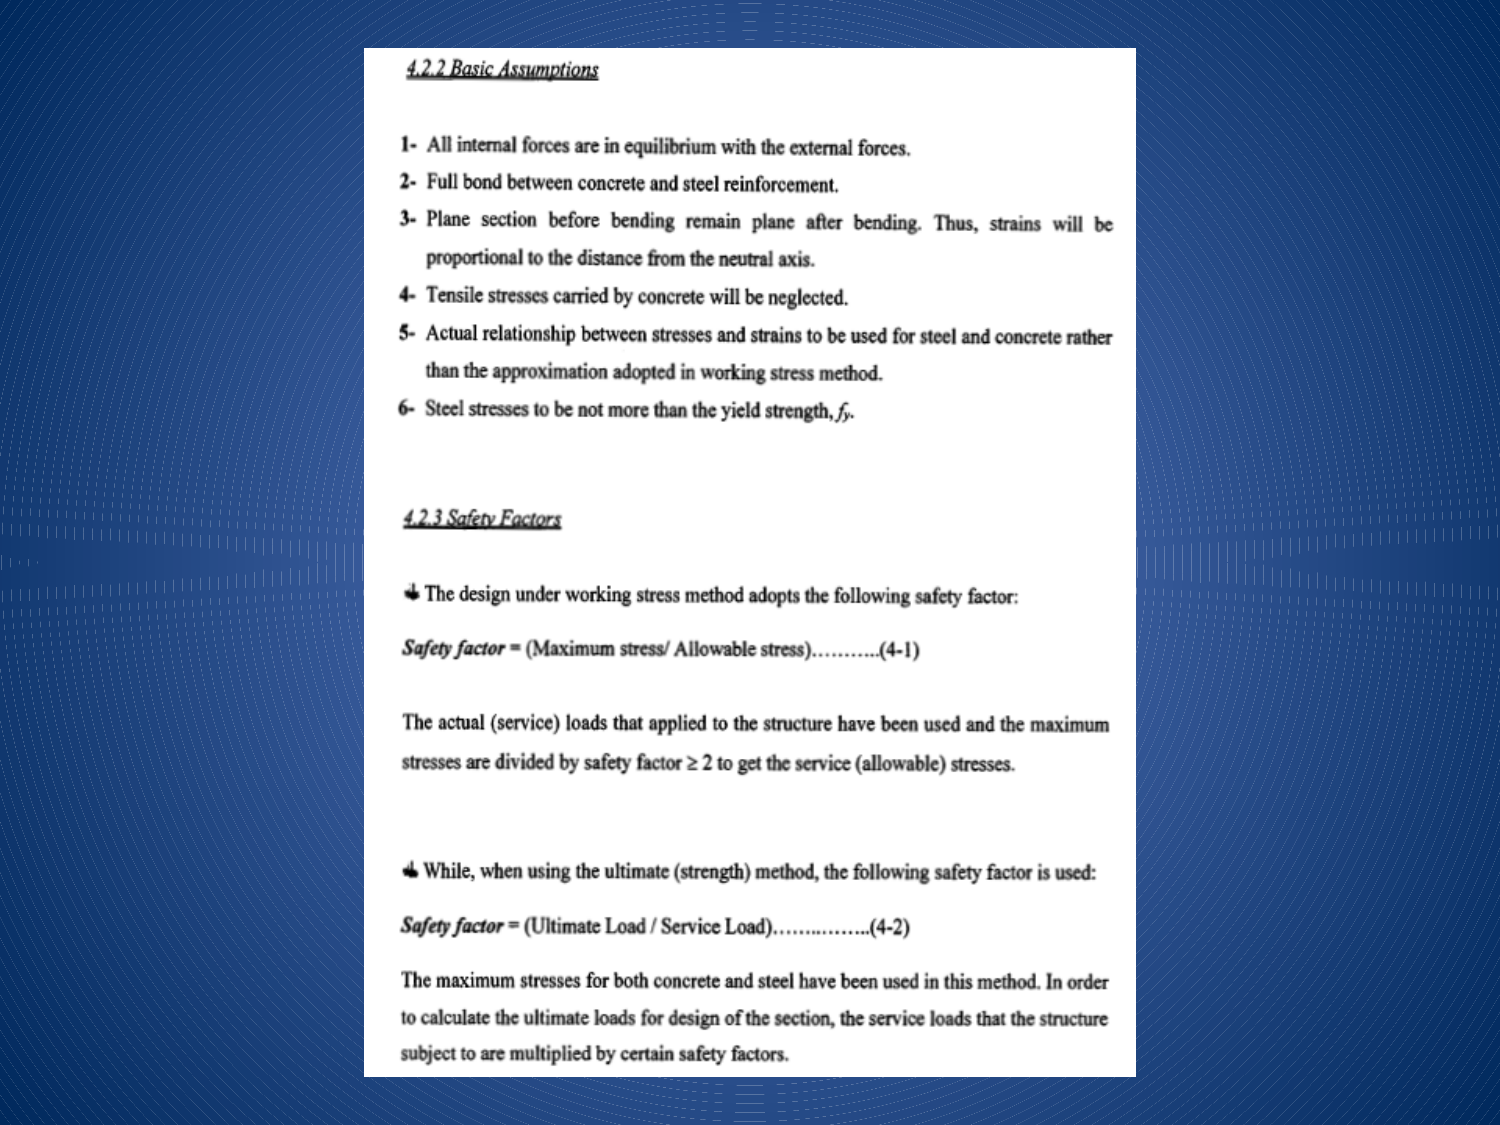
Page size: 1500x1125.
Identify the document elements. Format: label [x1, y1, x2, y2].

picture [363, 48, 1137, 1077]
